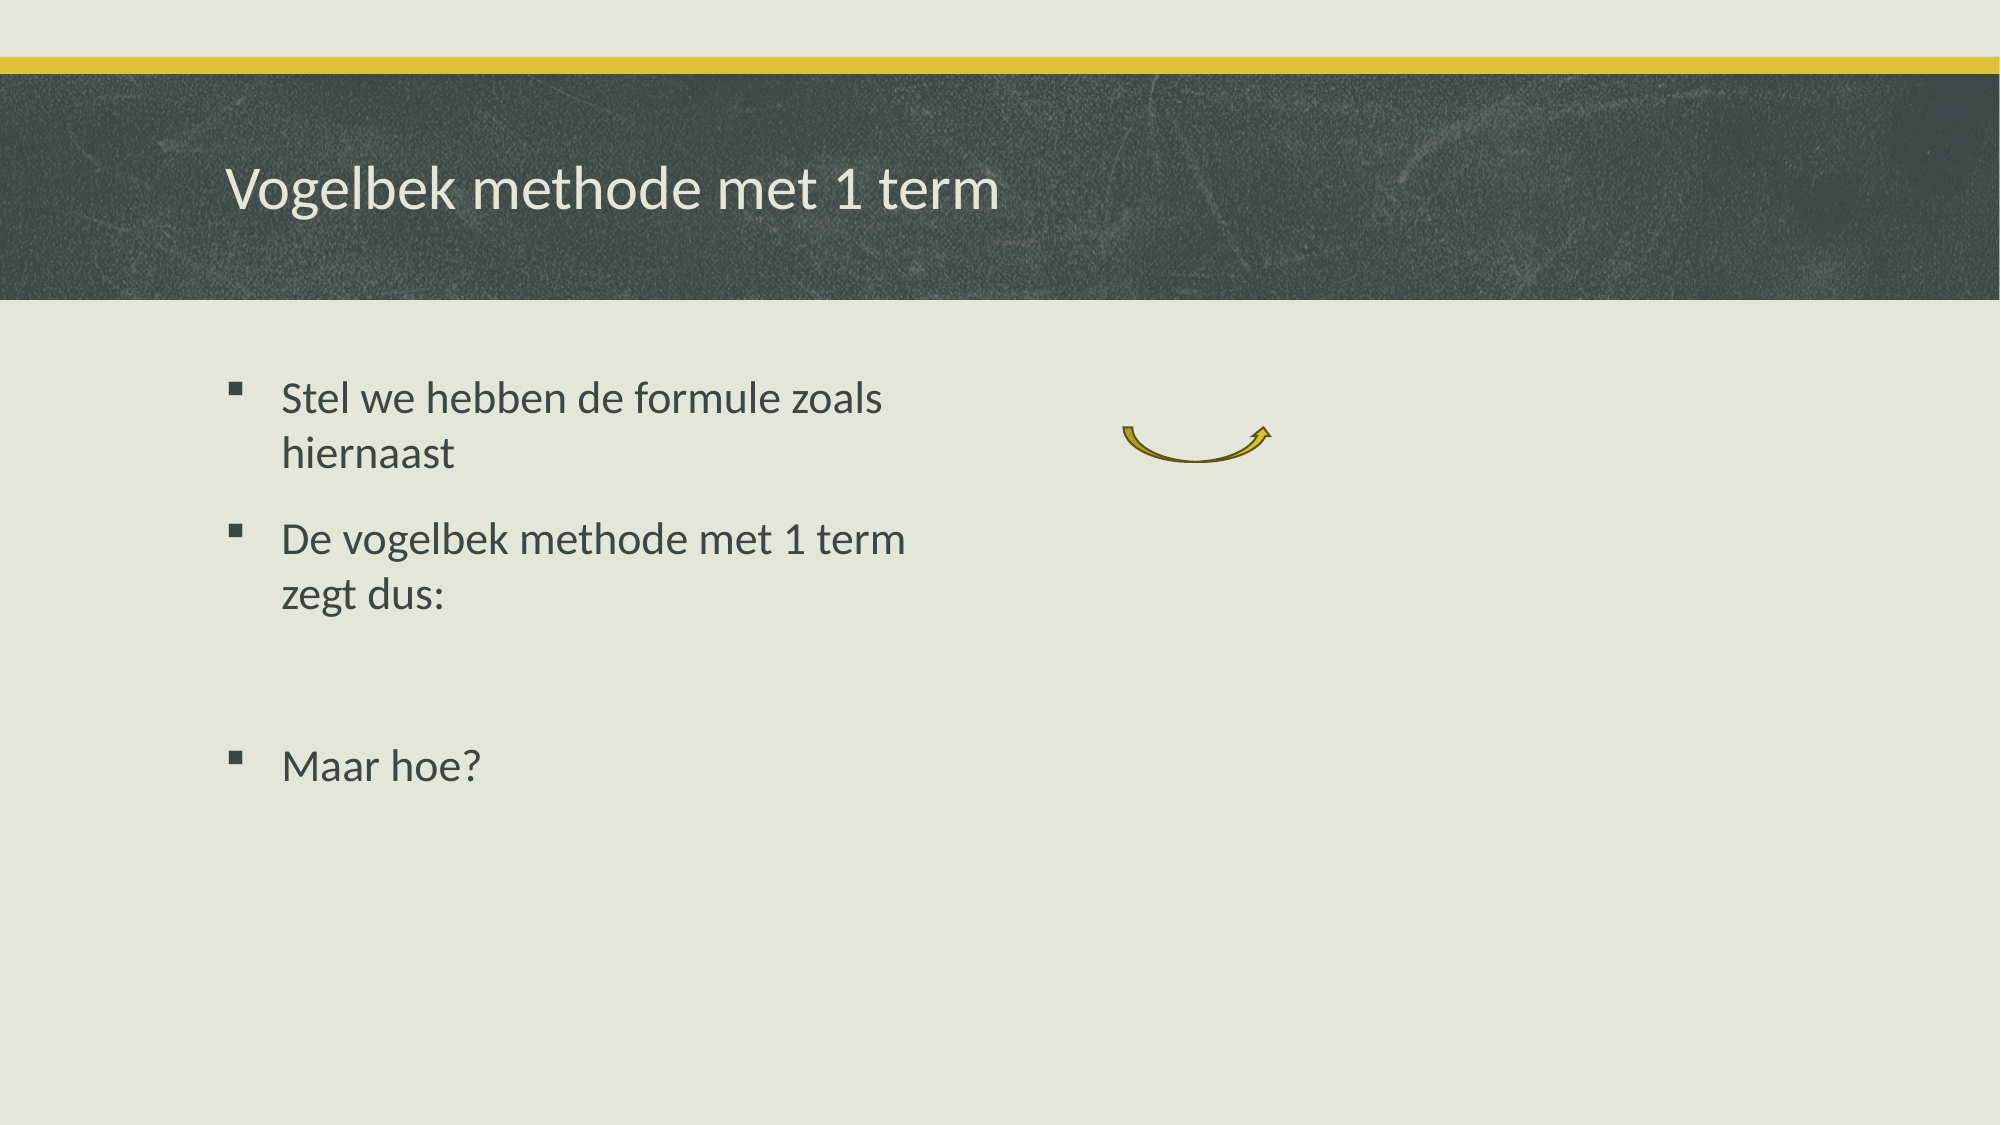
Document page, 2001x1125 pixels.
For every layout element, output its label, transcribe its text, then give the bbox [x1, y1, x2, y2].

picture [0, 74, 2000, 300]
title Vogelbek methode met 1 term [210, 76, 1790, 300]
text_box [1122, 425, 1272, 463]
